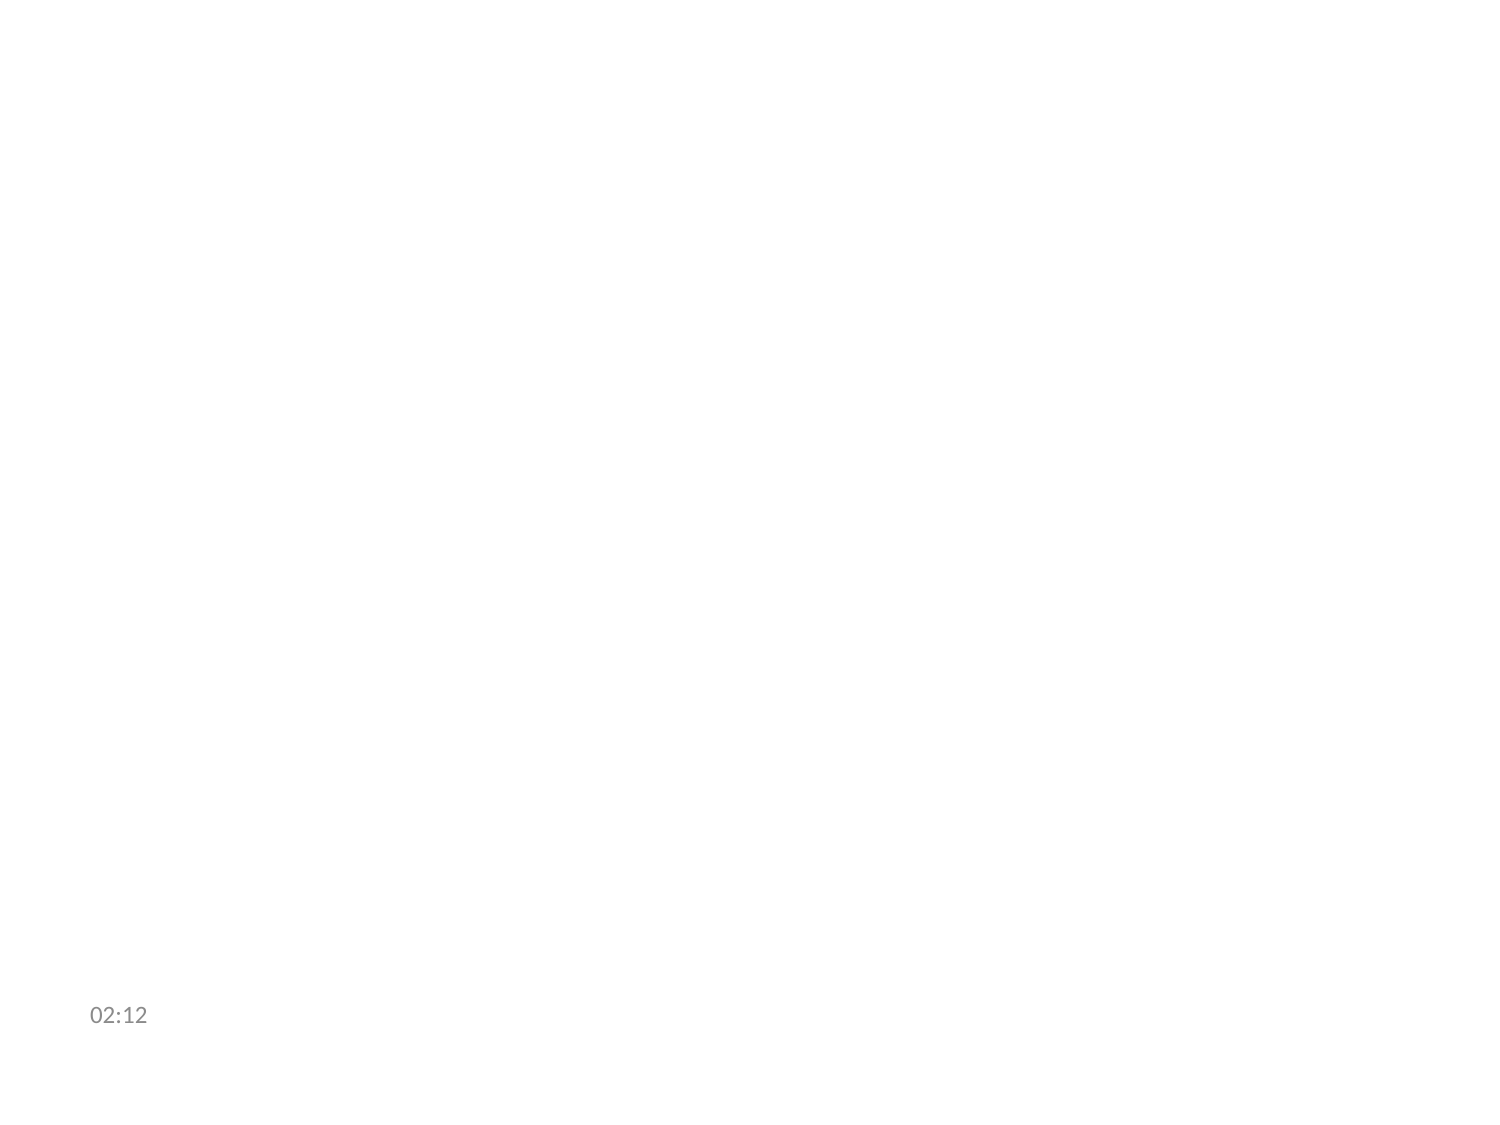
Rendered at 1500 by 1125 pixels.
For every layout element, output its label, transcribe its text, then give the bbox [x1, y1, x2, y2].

text_box 15:35 [75, 983, 425, 1044]
